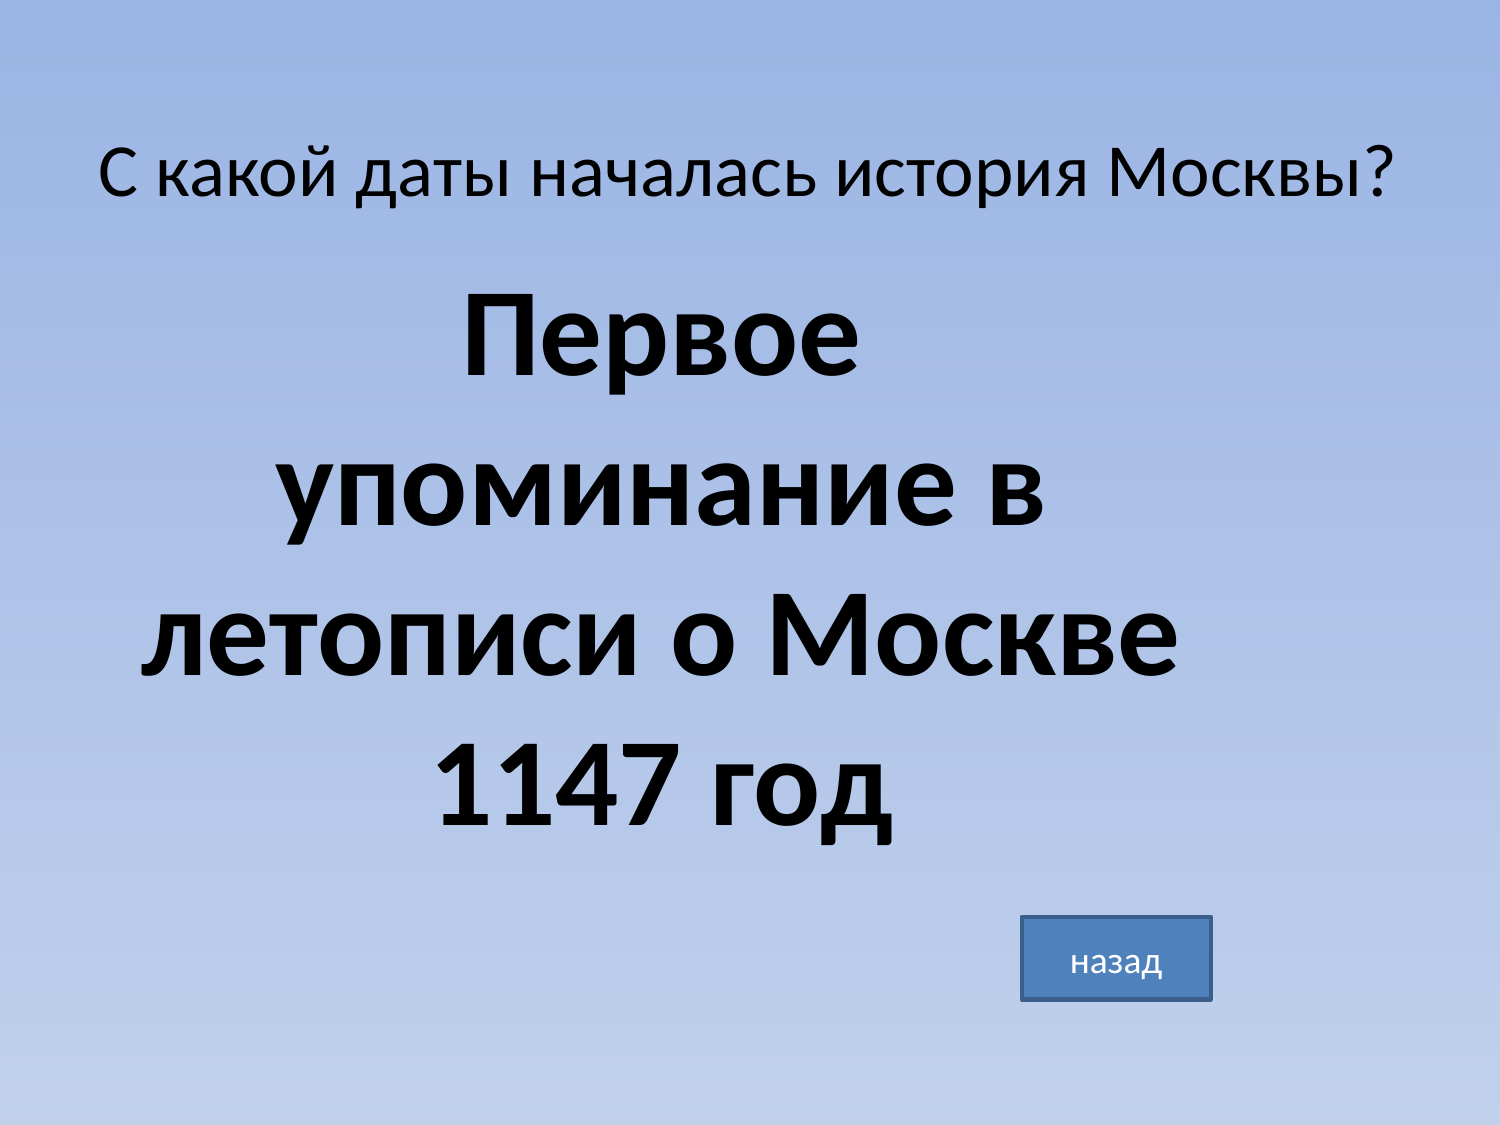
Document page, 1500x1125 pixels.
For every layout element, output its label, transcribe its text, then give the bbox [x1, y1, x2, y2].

text_box Первое упоминание в летописи о Москве 1147 год [112, 243, 1211, 859]
text_box назад [1020, 915, 1213, 1002]
text_box С какой даты началась история Москвы? [83, 113, 1431, 219]
